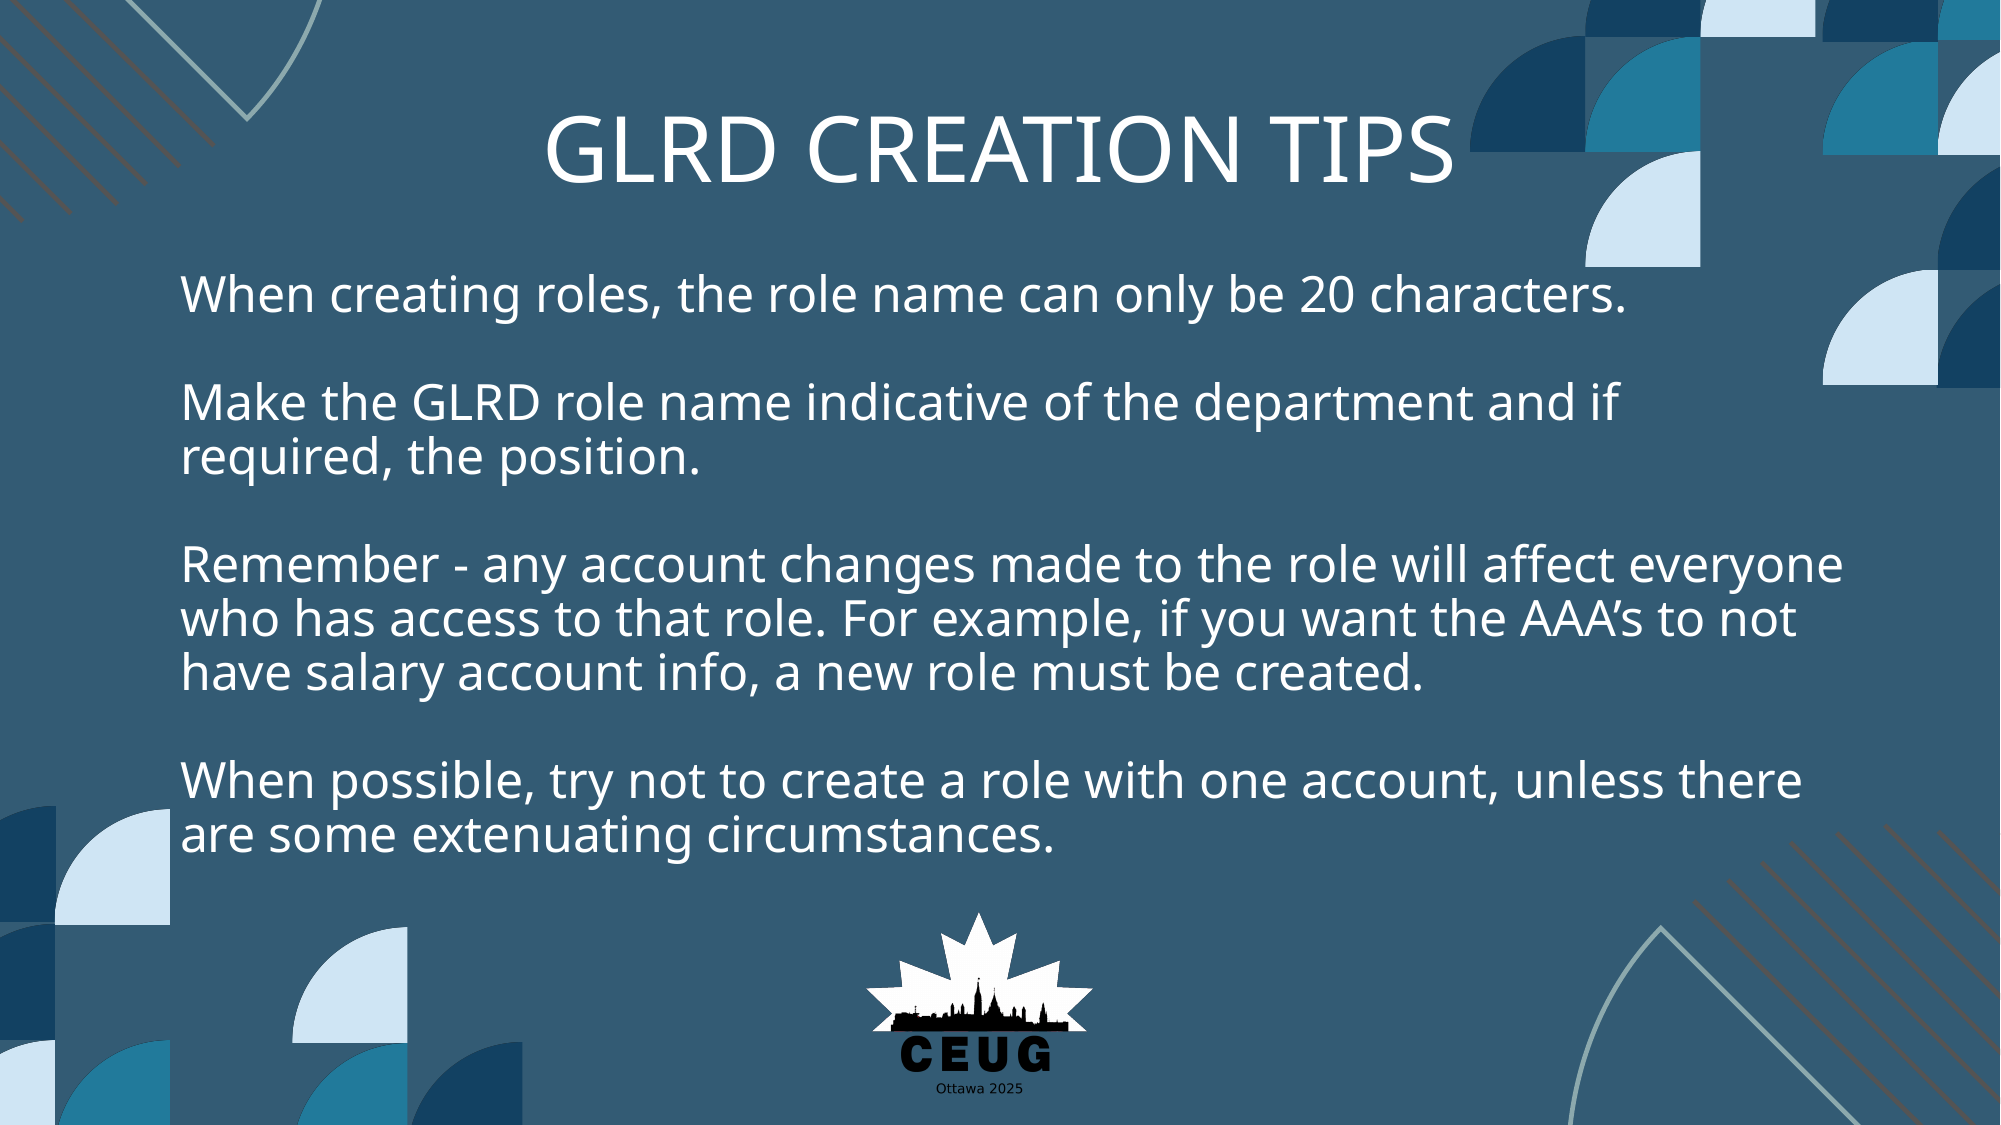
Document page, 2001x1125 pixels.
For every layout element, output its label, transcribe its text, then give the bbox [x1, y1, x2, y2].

picture [866, 1035, 1093, 1100]
title GLRD CREATION TIPS [137, 44, 1863, 262]
picture [1822, 0, 2001, 388]
picture [1470, 0, 1816, 44]
text_box When creating roles, the role name can only be 20 characters. Make the GLRD role name indicative of the department and if required, the position. Remember - any account changes made to the role will affect everyone who has access to that role. For example, if you want the AAA’s to not have salary account info, a new role must be created. When possible, try not to create a role with one account, unless there are some extenuating circumstances. [164, 261, 1863, 1035]
picture [0, 806, 170, 1125]
picture [292, 1035, 523, 1125]
